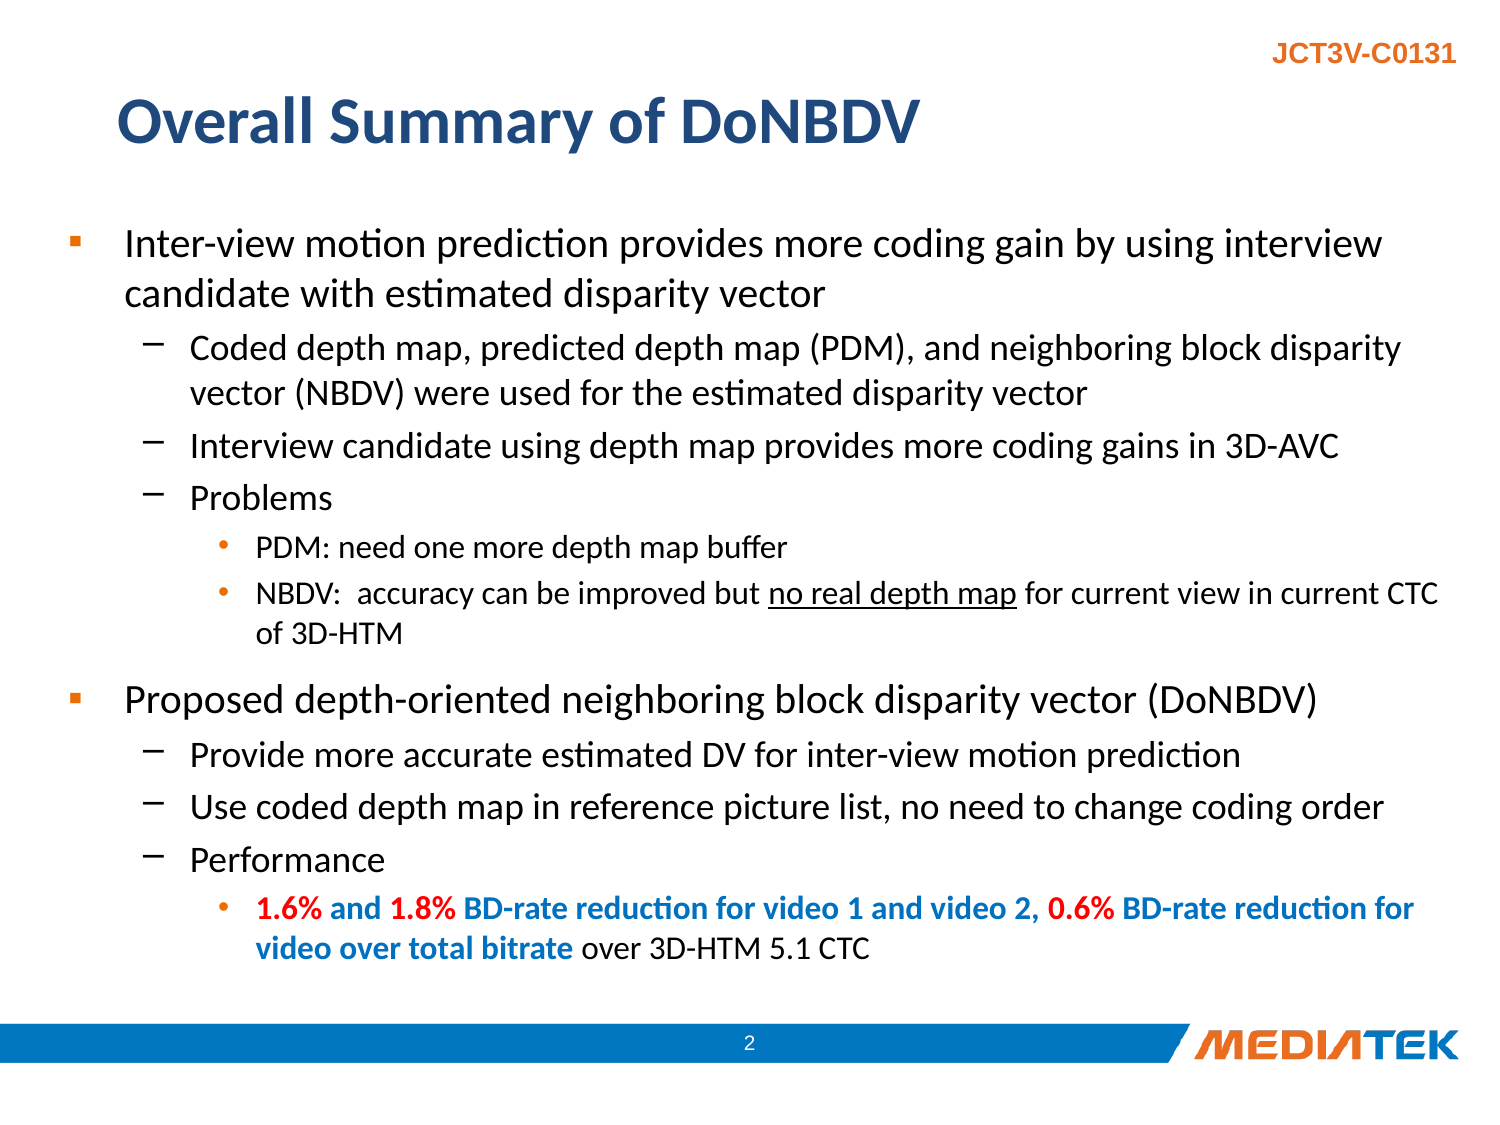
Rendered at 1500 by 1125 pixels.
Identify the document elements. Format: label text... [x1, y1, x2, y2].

slide_number 1 [711, 1022, 789, 1090]
picture [789, 1023, 1459, 1063]
list Inter-view motion prediction provides more coding gain by using interview candidate with estimated disparity vector Coded depth map, predicted depth map (PDM), and neighboring block disparity vector (NBDV) were used for the estimated disparity vector Interview candidate using depth map provides more coding gains in 3D-AVC Problems PDM: need one more depth map buffer NBDV: accuracy can be improved but no real depth map for current view in current CTC of 3D-HTM Proposed depth-oriented neighboring block disparity vector (DoNBDV) Provide more accurate estimated DV for inter-view motion prediction Use coded depth map in reference picture list, no need to change coding order Performance 1.6% and 1.8% BD-rate reduction for video 1 and video 2, 0.6% BD-rate reduction for video over total bitrate over 3D-HTM 5.1 CTC [52, 207, 1471, 959]
picture [0, 1023, 711, 1063]
title Overall Summary of DoNBDV [101, 62, 1425, 172]
